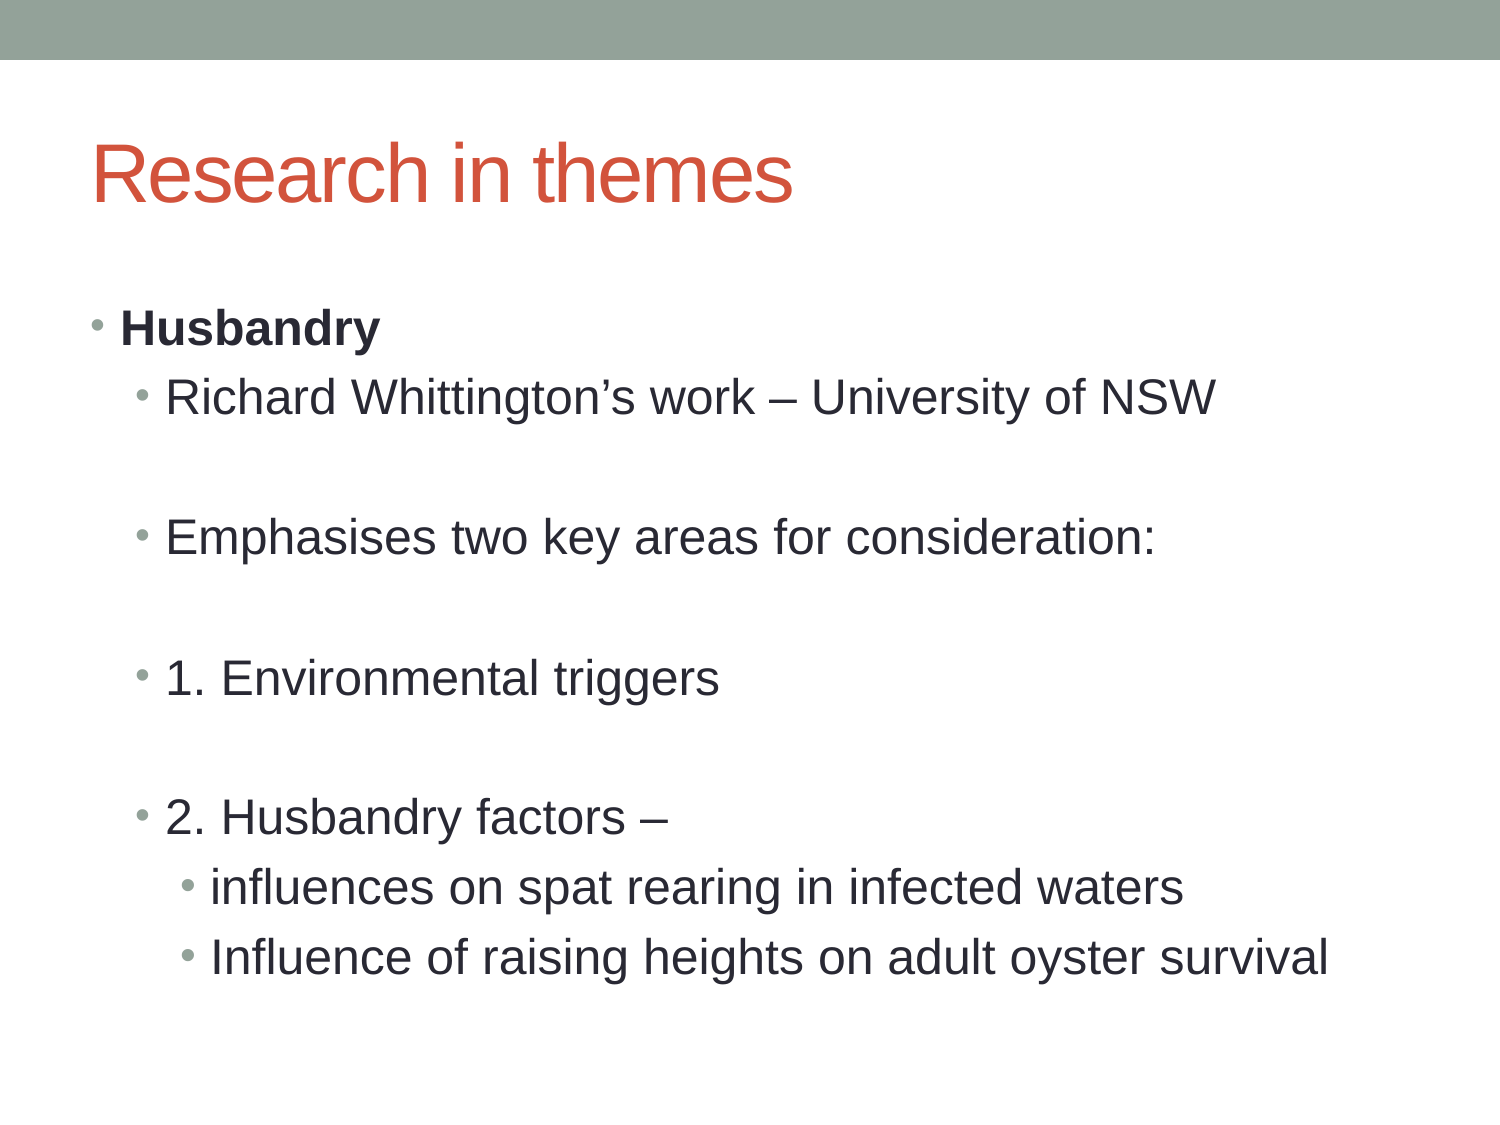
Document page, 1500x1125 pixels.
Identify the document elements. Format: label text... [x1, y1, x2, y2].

title Research in themes [75, 87, 1425, 250]
list Husbandry Richard Whittington’s work – University of NSW Emphasises two key areas for consideration: 1. Environmental triggers 2. Husbandry factors – influences on spat rearing in infected waters Influence of raising heights on adult oyster survival [75, 287, 1425, 1071]
